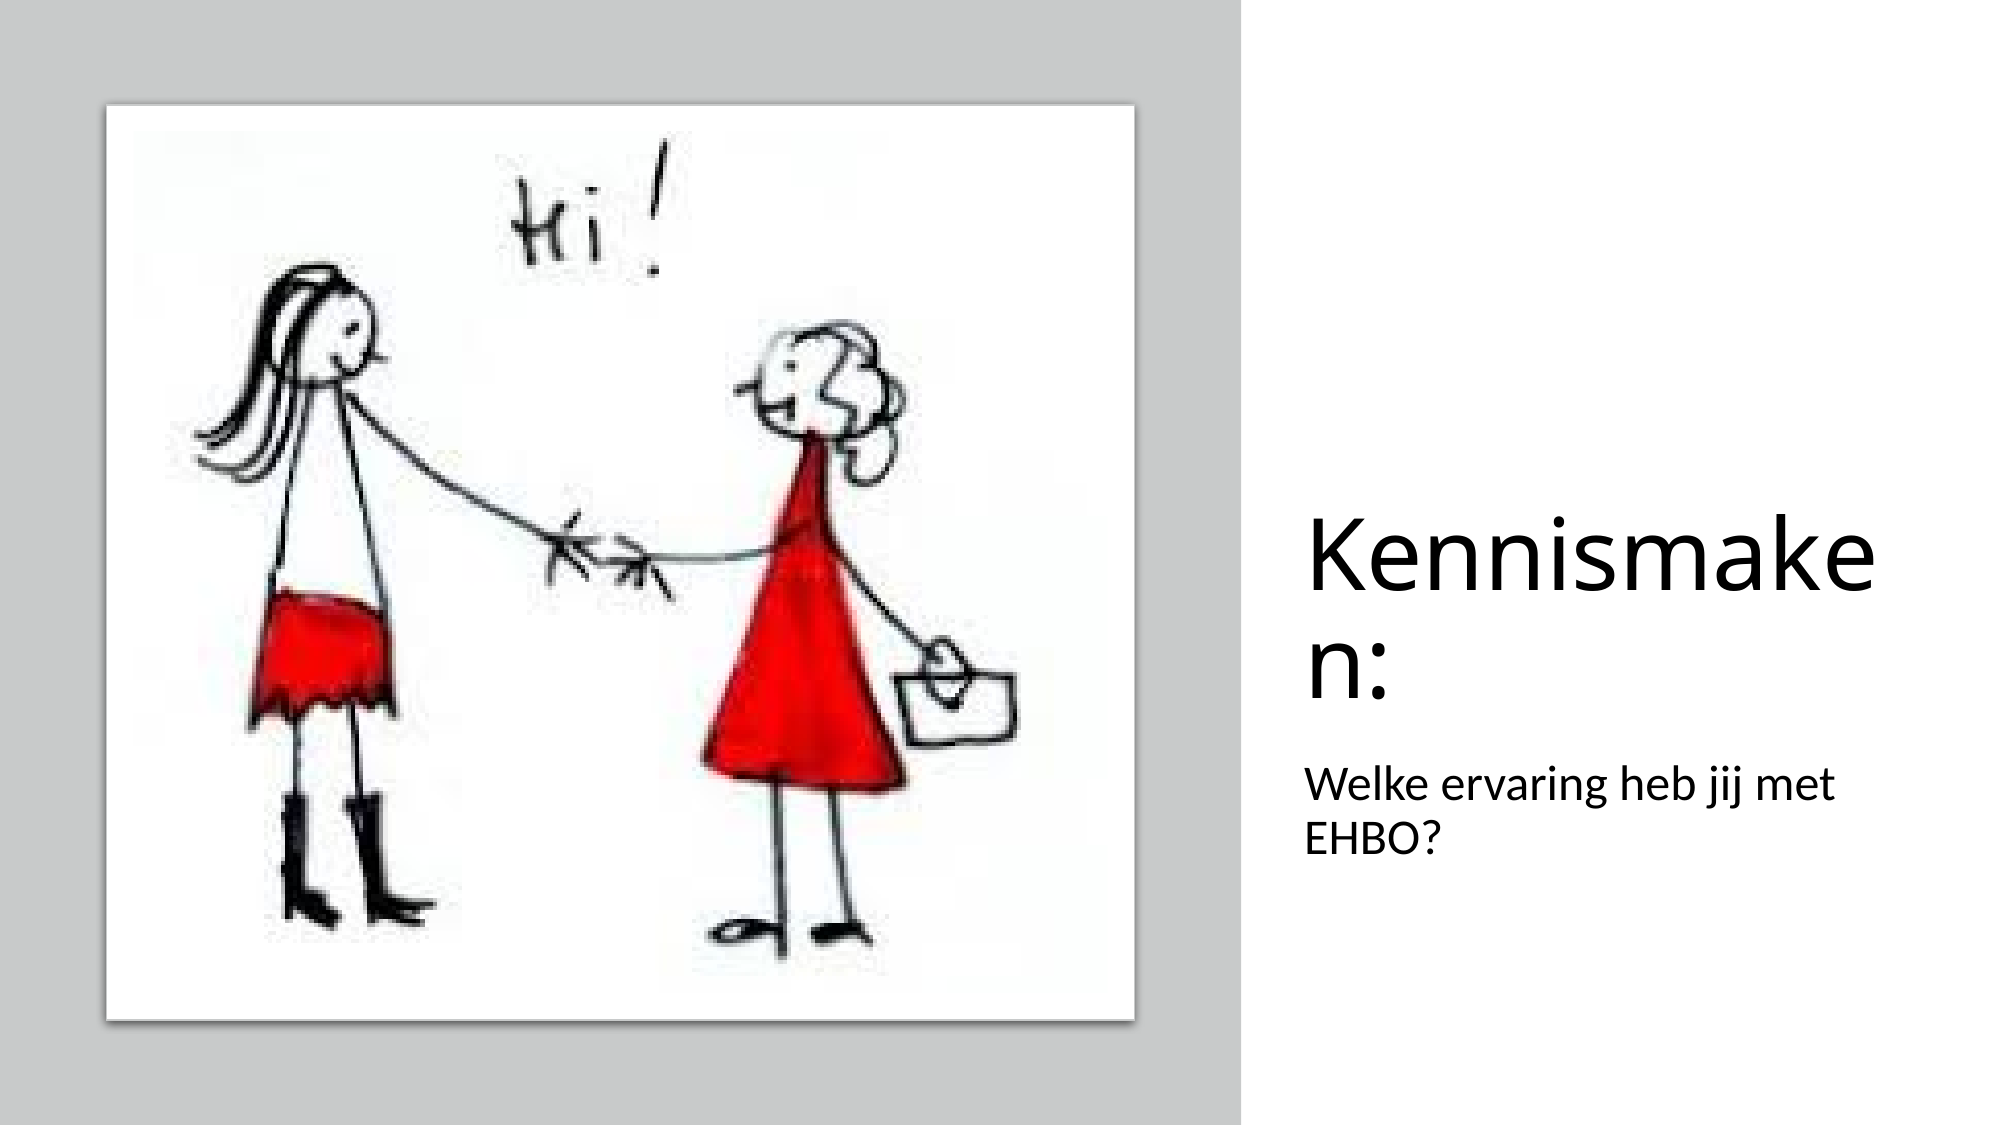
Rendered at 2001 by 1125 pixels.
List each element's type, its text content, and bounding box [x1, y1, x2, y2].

text_box [0, 0, 1242, 1125]
list Welke ervaring heb jij met EHBO? [1289, 750, 1895, 1020]
picture [133, 131, 1108, 993]
text_box [106, 104, 1135, 1021]
title Kennismaken: [1289, 104, 1895, 728]
